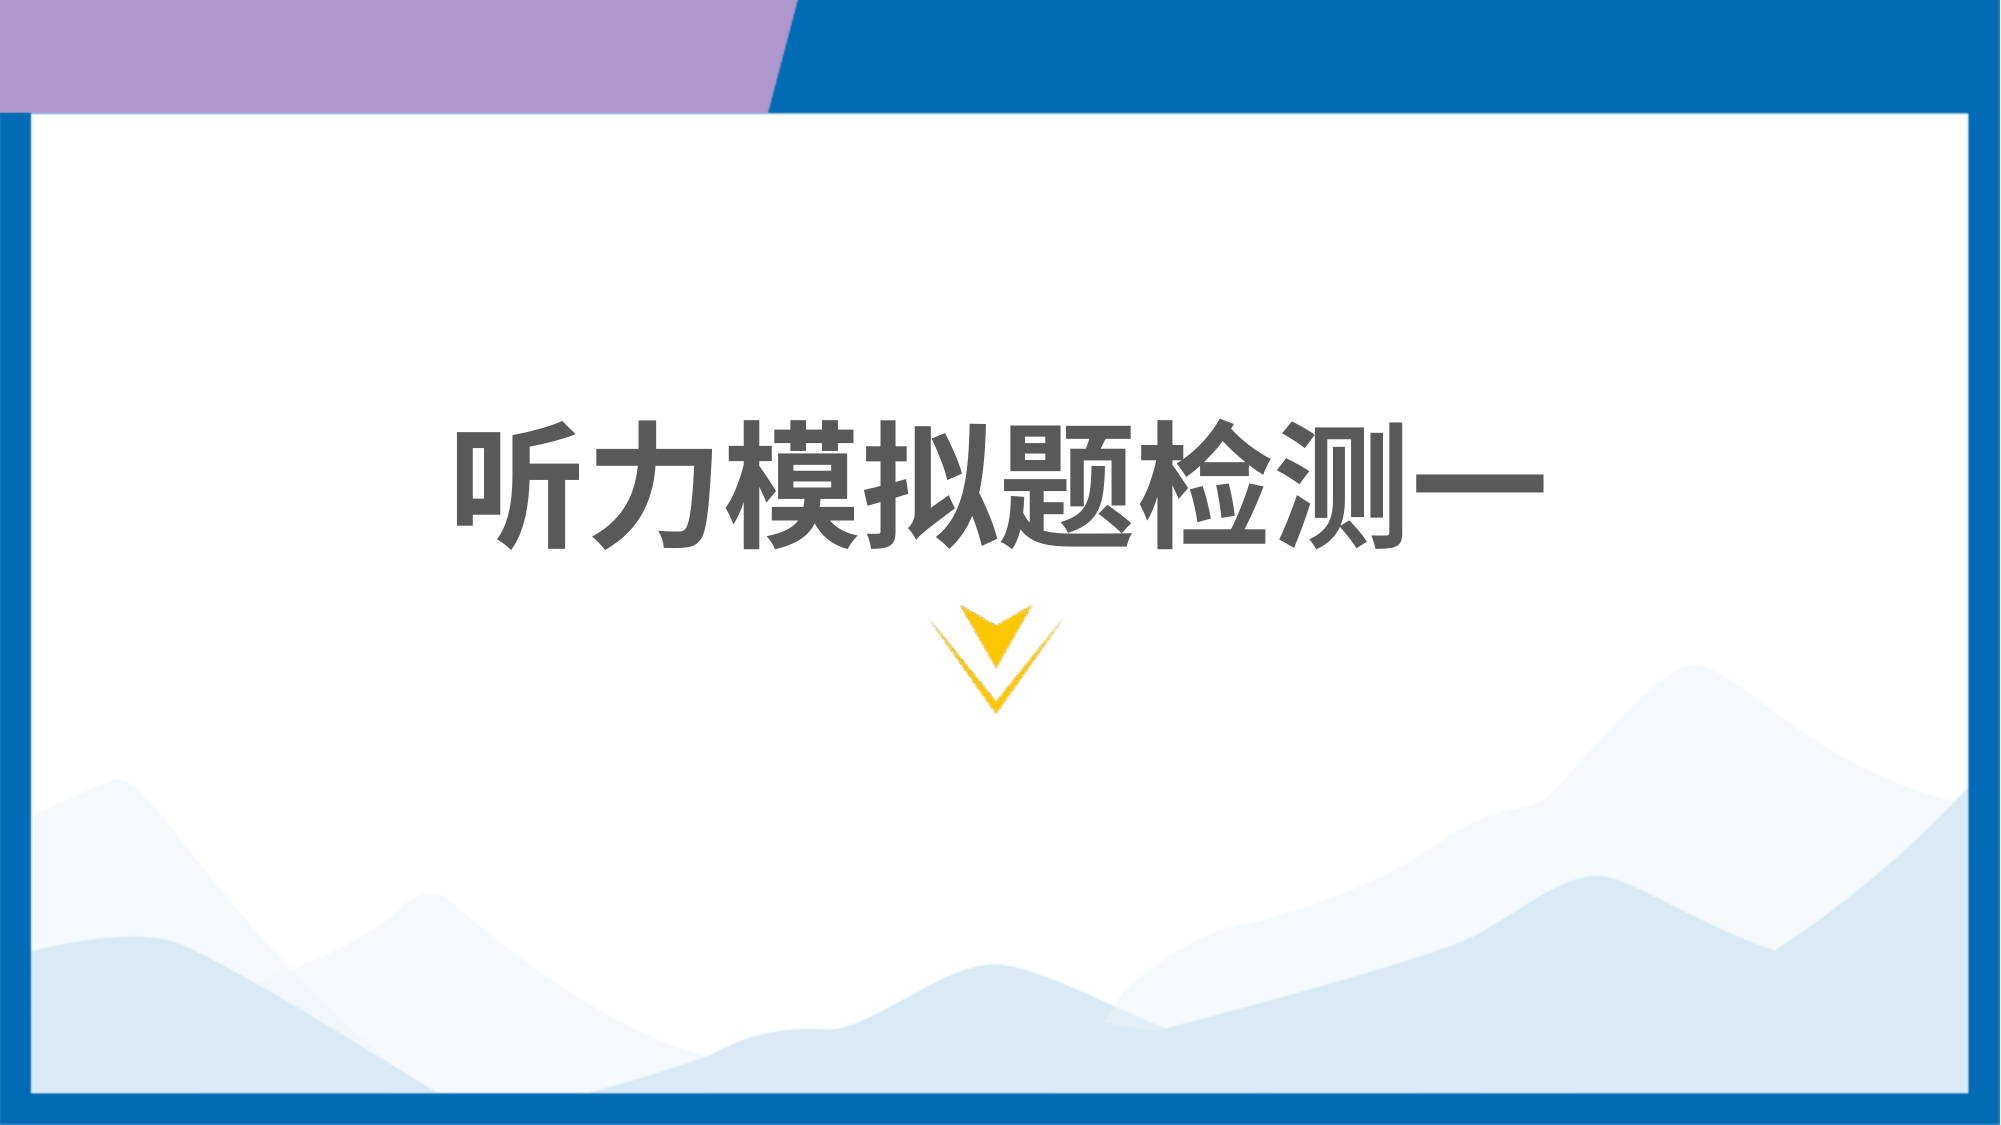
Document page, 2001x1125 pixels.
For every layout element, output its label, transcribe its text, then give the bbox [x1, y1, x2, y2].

picture [0, 0, 2000, 1125]
text_box 听力模拟题检测一 [35, 383, 1962, 566]
